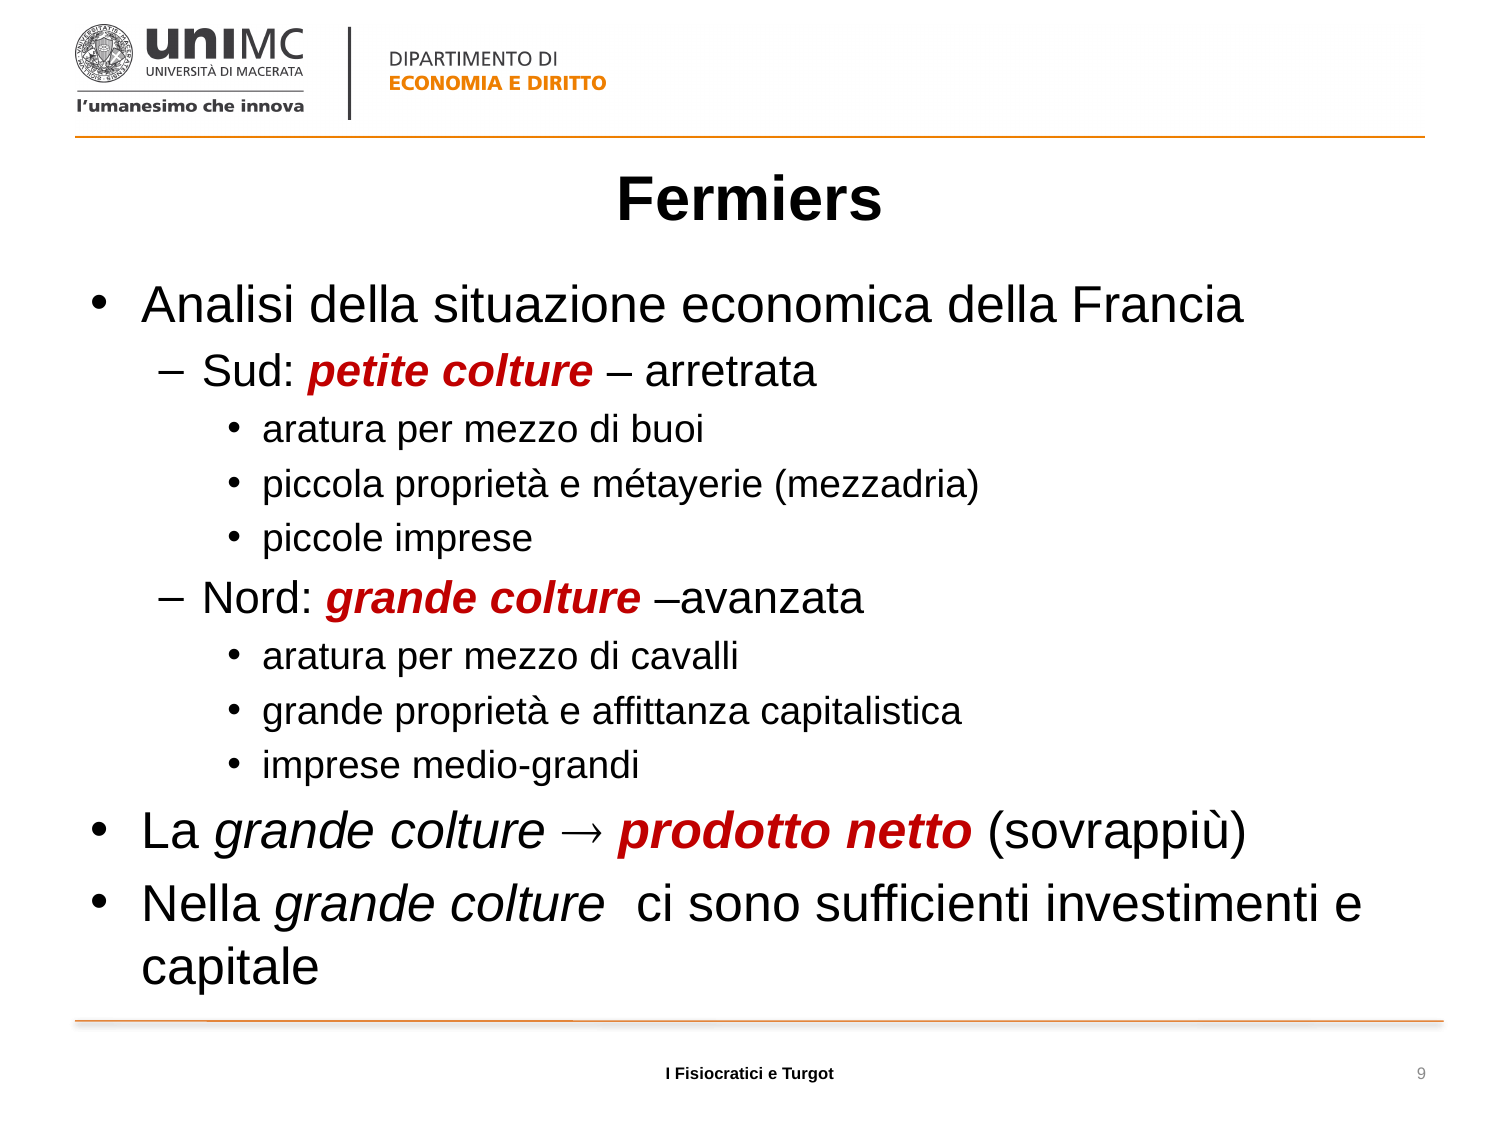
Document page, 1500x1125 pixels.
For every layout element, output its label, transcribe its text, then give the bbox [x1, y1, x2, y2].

title Fermiers [75, 149, 1425, 241]
slide_number 9 [1091, 1042, 1442, 1103]
footer I Fisiocratici e Turgot [512, 1042, 988, 1103]
list Analisi della situazione economica della Francia Sud: petite colture – arretrata aratura per mezzo di buoi piccola proprietà e métayerie (mezzadria) piccole imprese Nord: grande colture –avanzata aratura per mezzo di cavalli grande proprietà e affittanza capitalistica imprese medio-grandi La grande colture  prodotto netto (sovrappiù) Nella grande colture ci sono sufficienti investimenti e capitale [75, 262, 1425, 1005]
picture [75, 24, 1425, 138]
